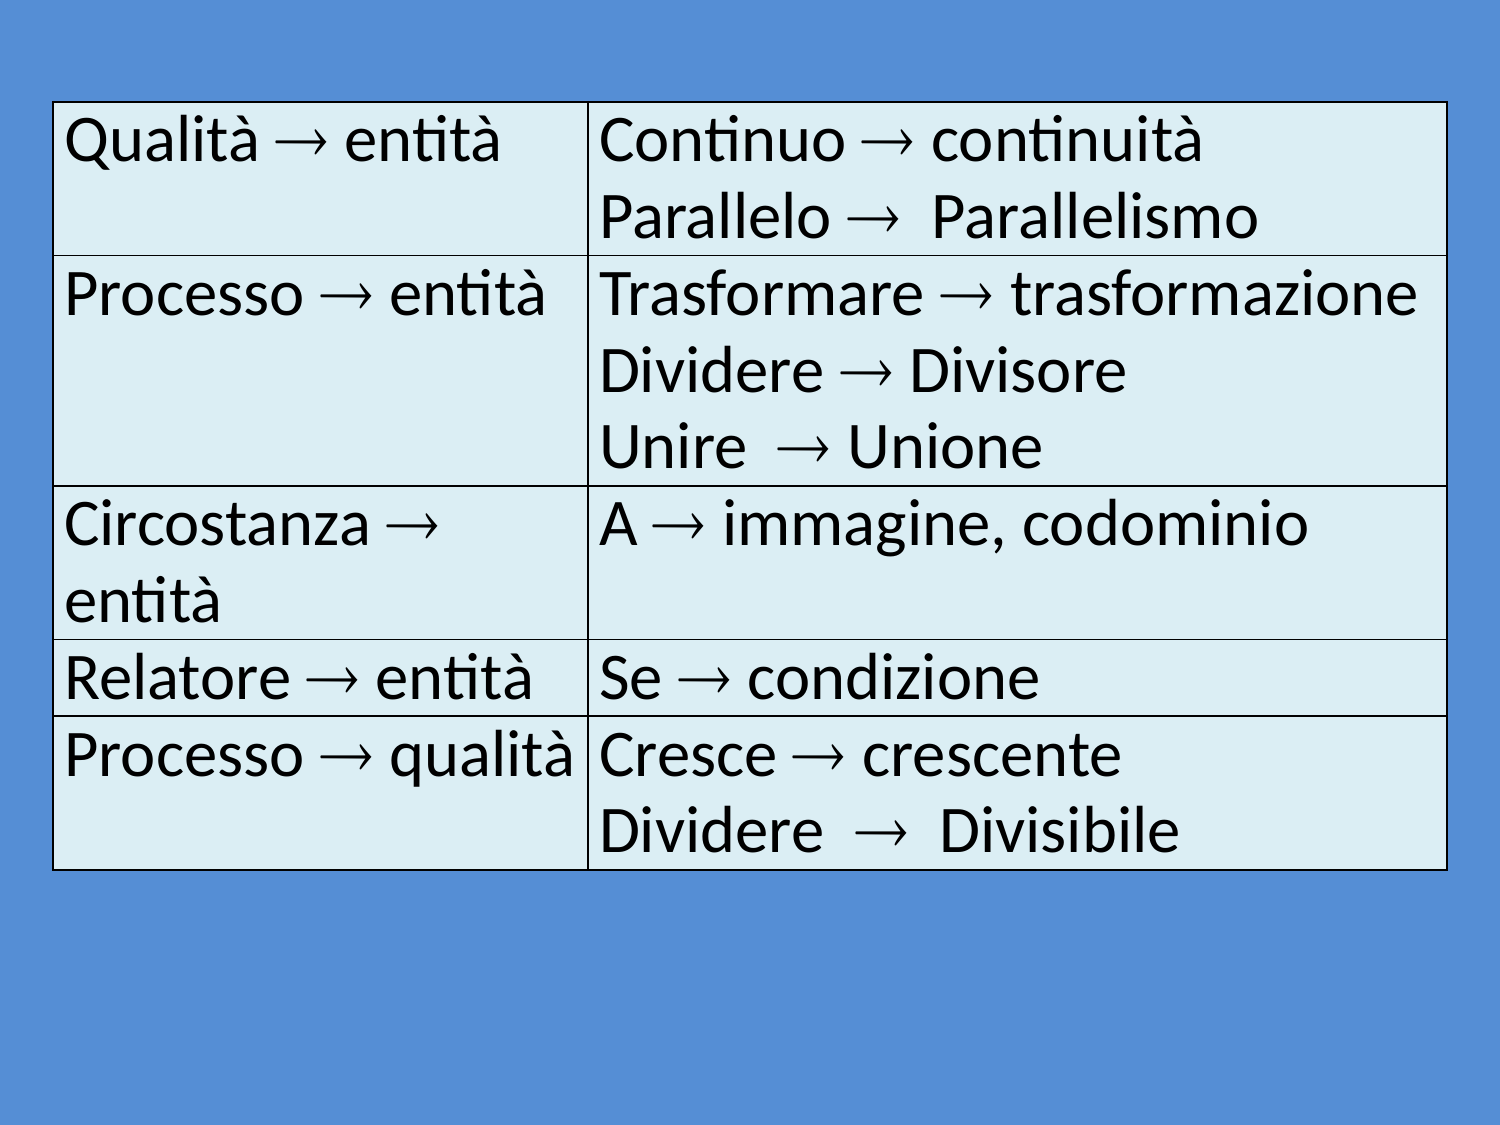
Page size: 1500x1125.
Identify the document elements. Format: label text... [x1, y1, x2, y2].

table_header Qualità  entità [54, 103, 587, 255]
table_cell A  immagine, codominio [589, 487, 1446, 639]
table_cell Circostanza  entità [54, 487, 587, 639]
table_header Continuo  continuità Parallelo  Parallelismo [589, 103, 1446, 255]
table_cell Se  condizione [589, 640, 1446, 715]
table_cell Processo  entità [54, 256, 587, 485]
table_cell Trasformare  trasformazione Dividere  Divisore Unire  Unione [589, 256, 1446, 485]
table_cell Processo  qualità [54, 717, 587, 869]
table_cell Cresce  crescente Dividere  Divisibile [589, 717, 1446, 869]
table_cell Relatore  entità [54, 640, 587, 715]
